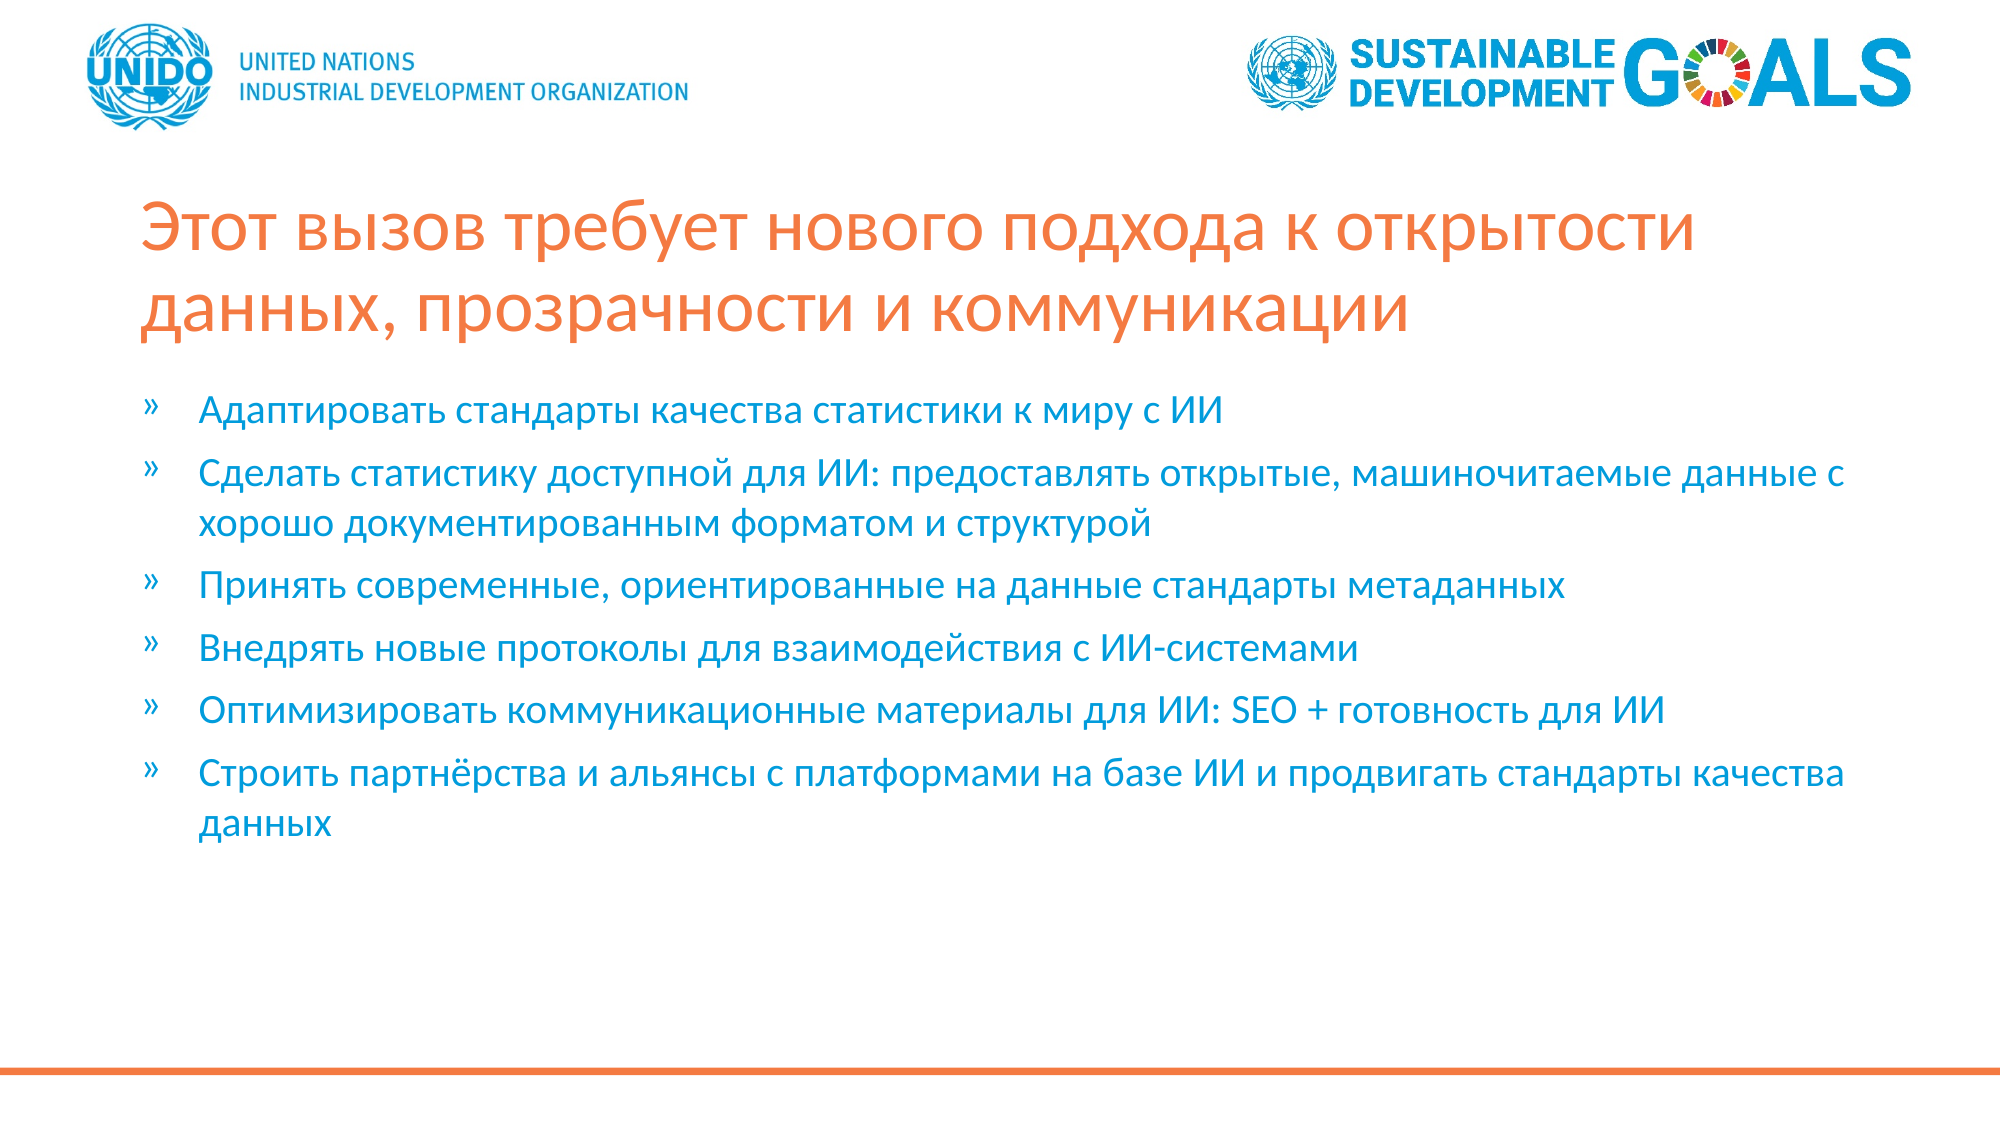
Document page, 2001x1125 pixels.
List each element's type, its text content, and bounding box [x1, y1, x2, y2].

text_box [72, 0, 1930, 149]
list Адаптировать стандарты качества статистики к миру с ИИ Сделать статистику доступной для ИИ: предоставлять открытые, машиночитаемые данные с хорошо документированным форматом и структурой Принять современные, ориентированные на данные стандарты метаданных Внедрять новые протоколы для взаимодействия с ИИ-системами Оптимизировать коммуникационные материалы для ИИ: SEO + готовность для ИИ Строить партнёрства и альянсы с платформами на базе ИИ и продвигать стандарты качества данных [125, 374, 1872, 1008]
title Этот вызов требует нового подхода к открытости данных, прозрачности и коммуникации [125, 178, 1872, 348]
text_box [0, 1067, 2000, 1076]
